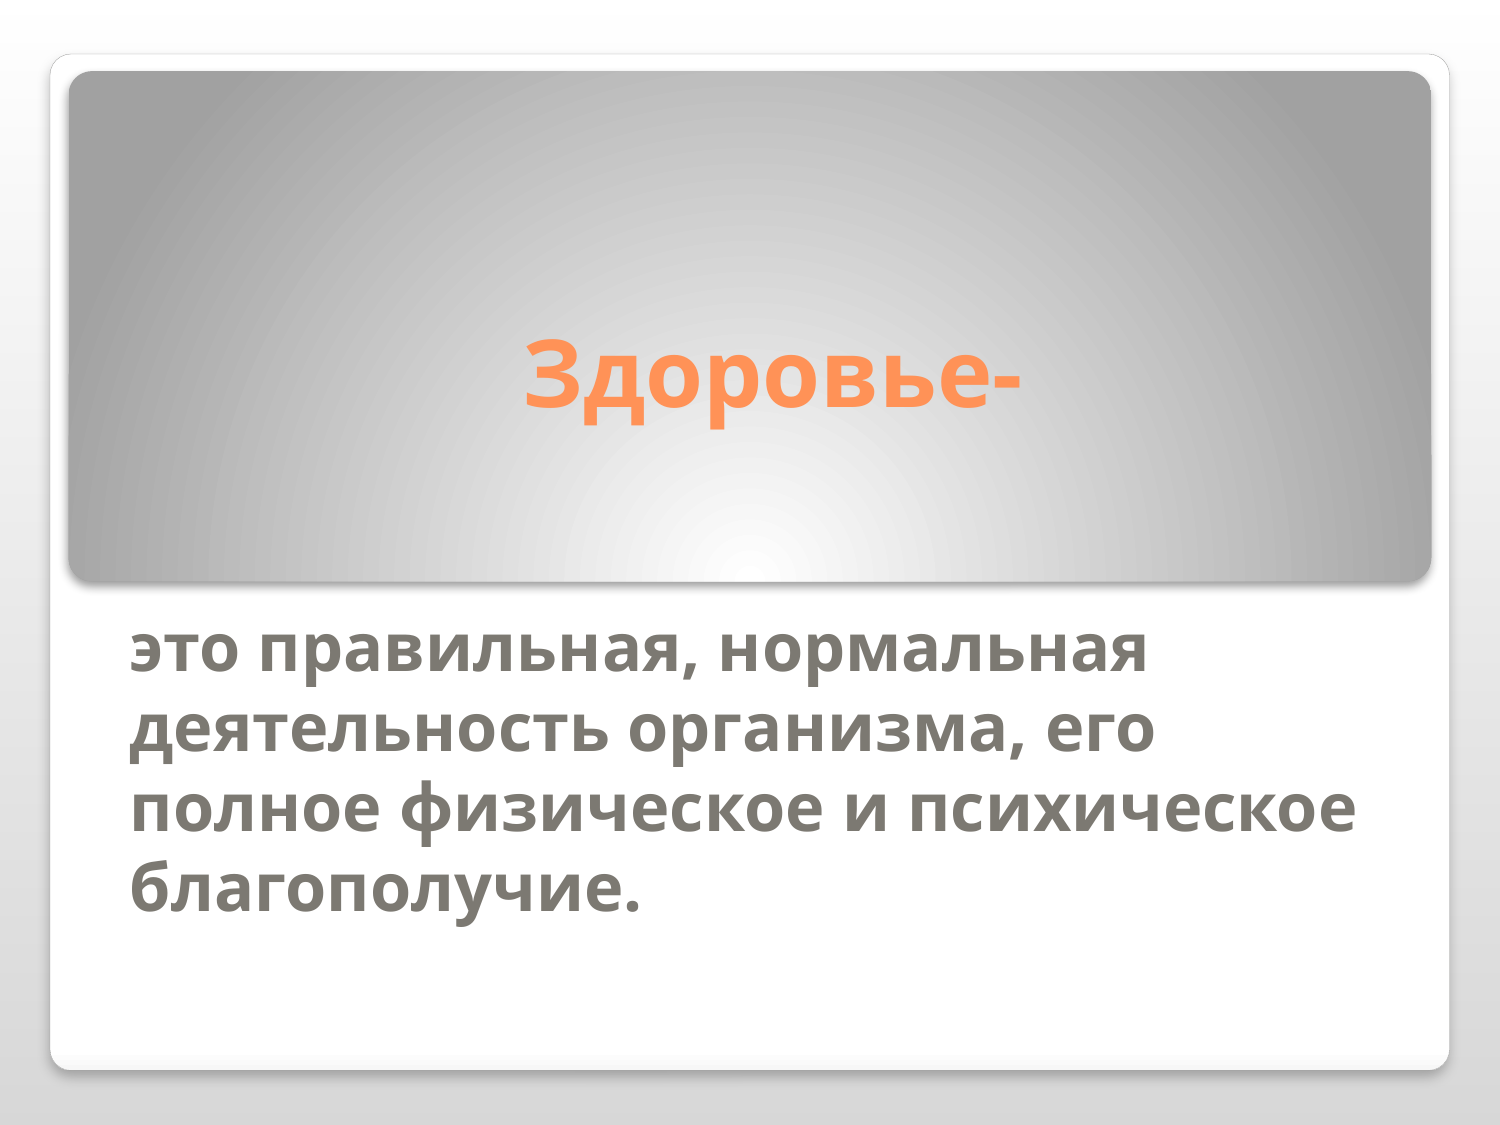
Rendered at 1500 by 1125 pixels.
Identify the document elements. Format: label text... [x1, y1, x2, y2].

subtitle это правильная, нормальная деятельность организма, его полное физическое и психическое благополучие. [93, 604, 1394, 973]
title Здоровье- [152, 298, 1394, 434]
